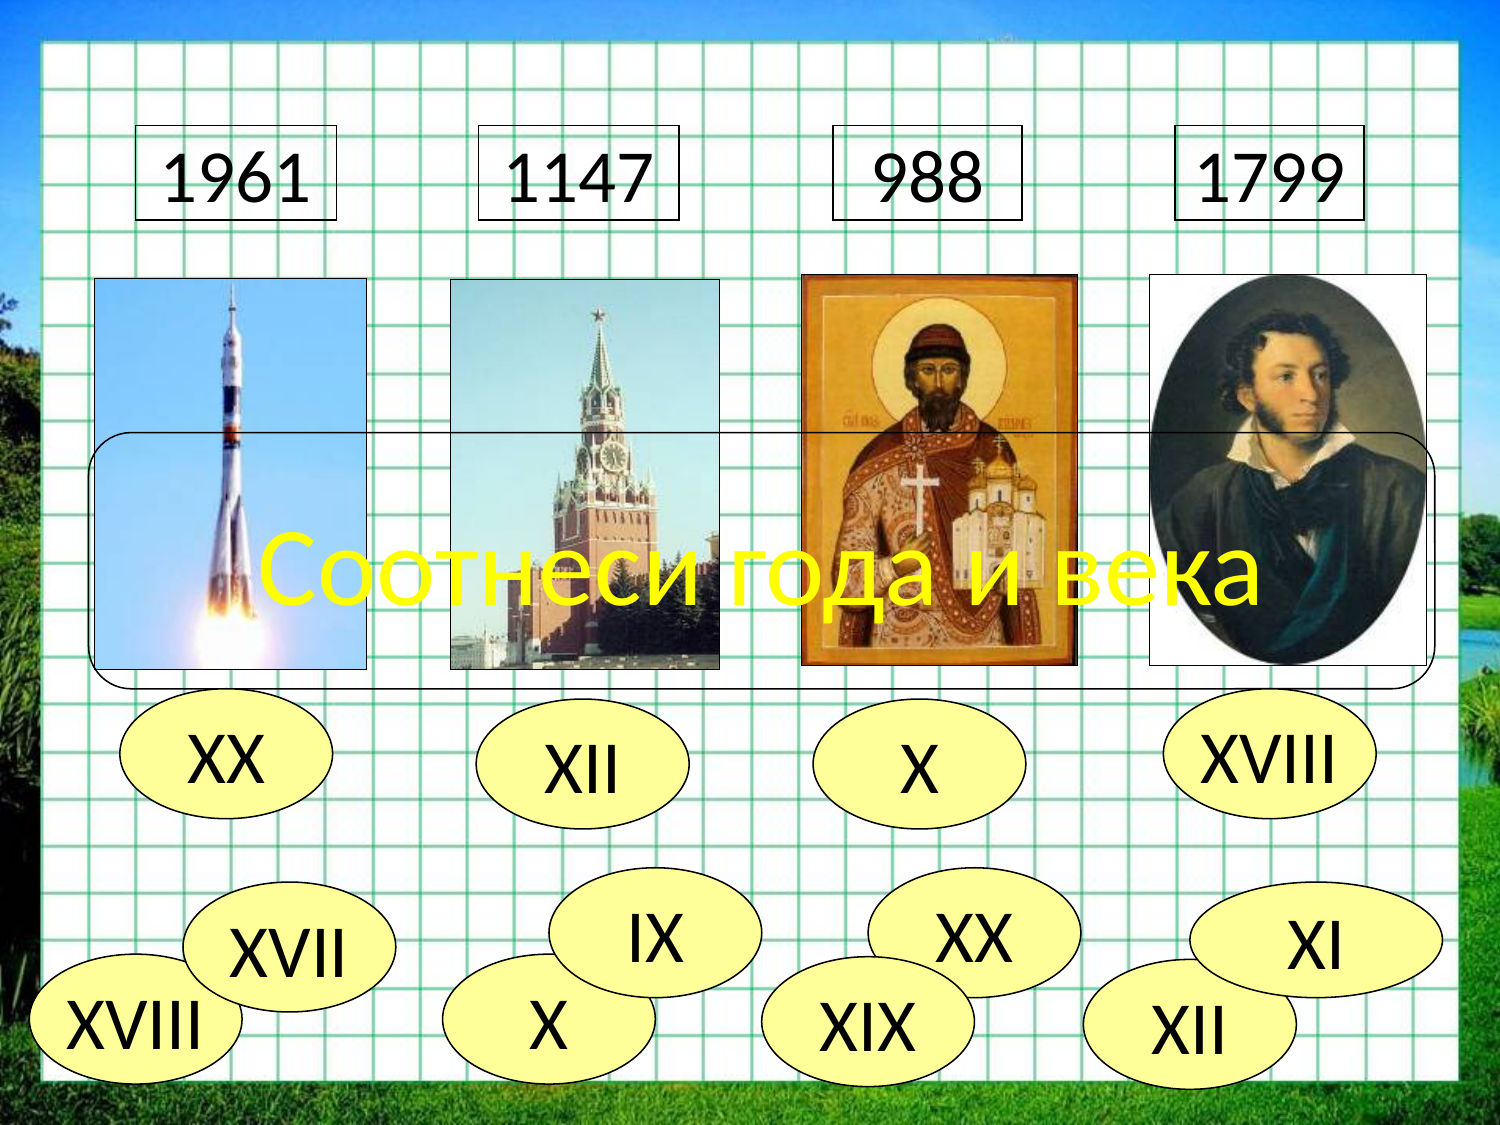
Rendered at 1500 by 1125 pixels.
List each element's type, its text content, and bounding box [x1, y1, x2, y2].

text_box XVIII [1163, 688, 1377, 819]
text_box 1961 [135, 125, 337, 220]
text_box XII [476, 699, 690, 829]
text_box 988 [832, 125, 1022, 220]
text_box XX [119, 688, 333, 819]
text_box X [442, 954, 656, 1085]
text_box IX [548, 867, 762, 998]
text_box X [813, 699, 1026, 829]
text_box Соотнеси года и века [1431, 457, 1435, 664]
text_box XII [1083, 959, 1297, 1090]
text_box XVIII [29, 954, 243, 1085]
text_box XVII [183, 882, 396, 1012]
text_box XX [868, 867, 1081, 998]
text_box Соотнеси года и века [101, 432, 1426, 689]
text_box XIX [761, 956, 975, 1087]
text_box 1147 [478, 125, 680, 220]
text_box 1799 [1175, 125, 1365, 220]
text_box XI [1189, 882, 1443, 998]
picture [0, 0, 1500, 1125]
